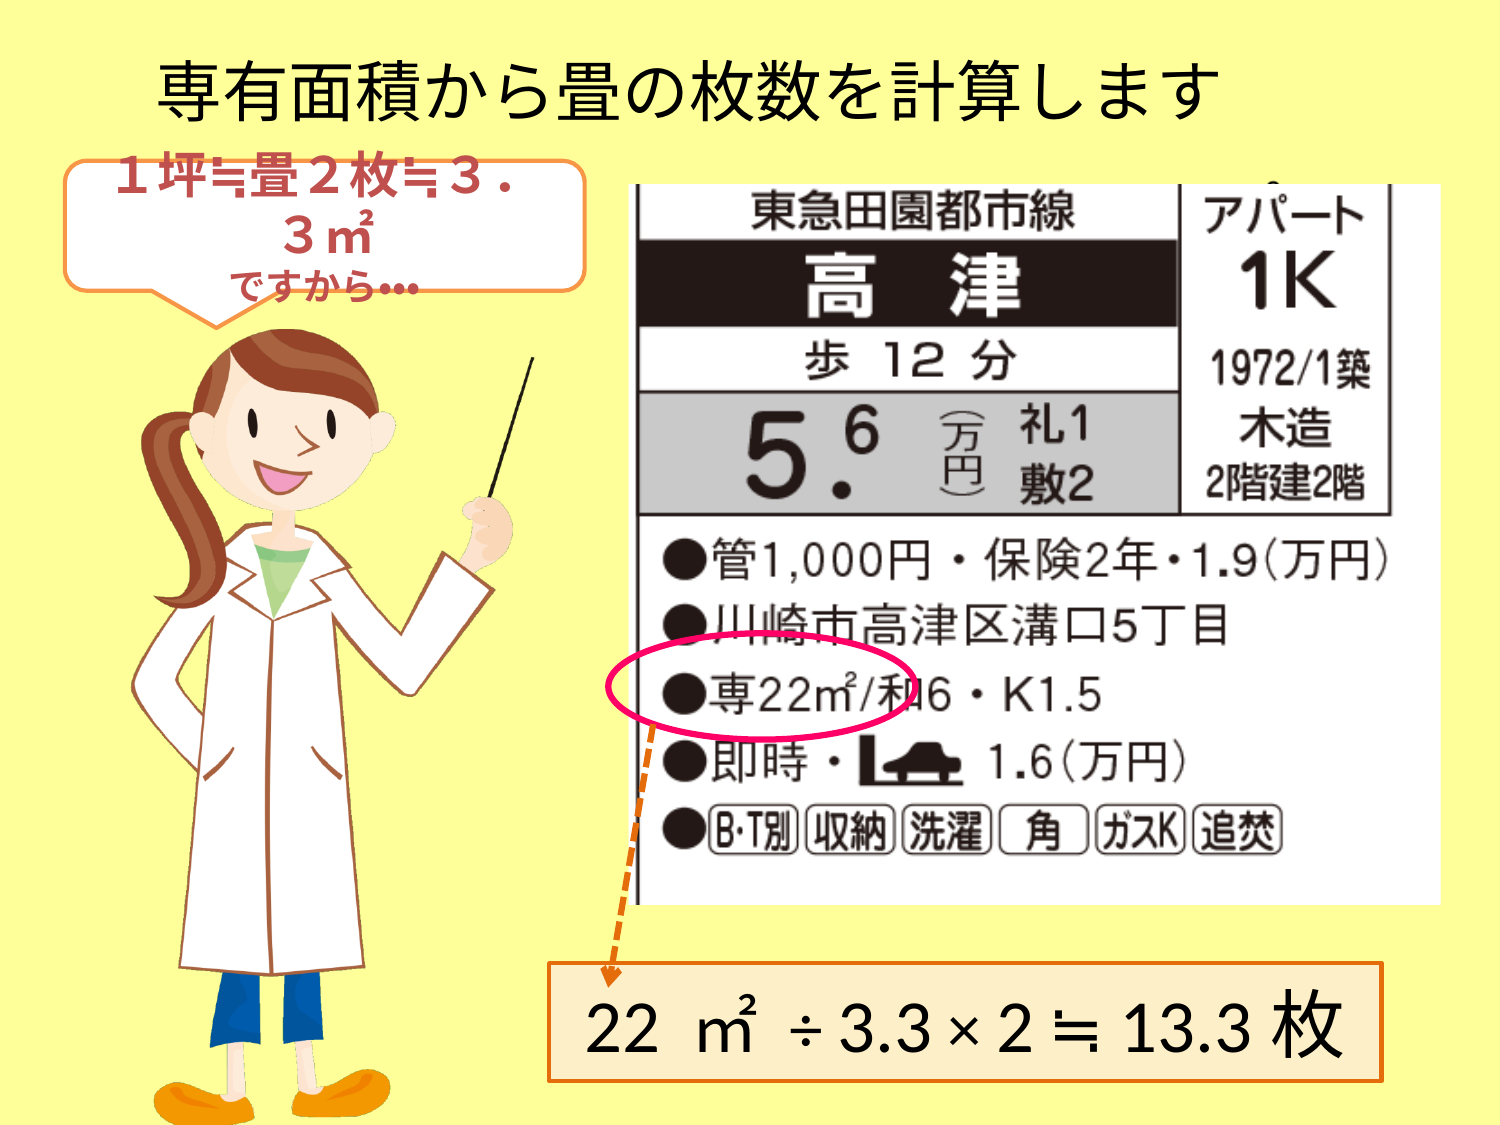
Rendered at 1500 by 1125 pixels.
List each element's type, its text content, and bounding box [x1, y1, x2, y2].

text_box １坪≒畳２枚≒３．３㎡ ですから・・・ [62, 158, 587, 300]
picture [88, 302, 547, 1125]
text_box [607, 723, 654, 988]
text_box 専有面積から畳の枚数を計算します [138, 41, 1240, 184]
text_box [606, 668, 614, 704]
text_box 22 ㎡ ÷ 3.3 × 2 ≒ 13.3枚 [552, 961, 1384, 1083]
picture [619, 148, 1441, 906]
